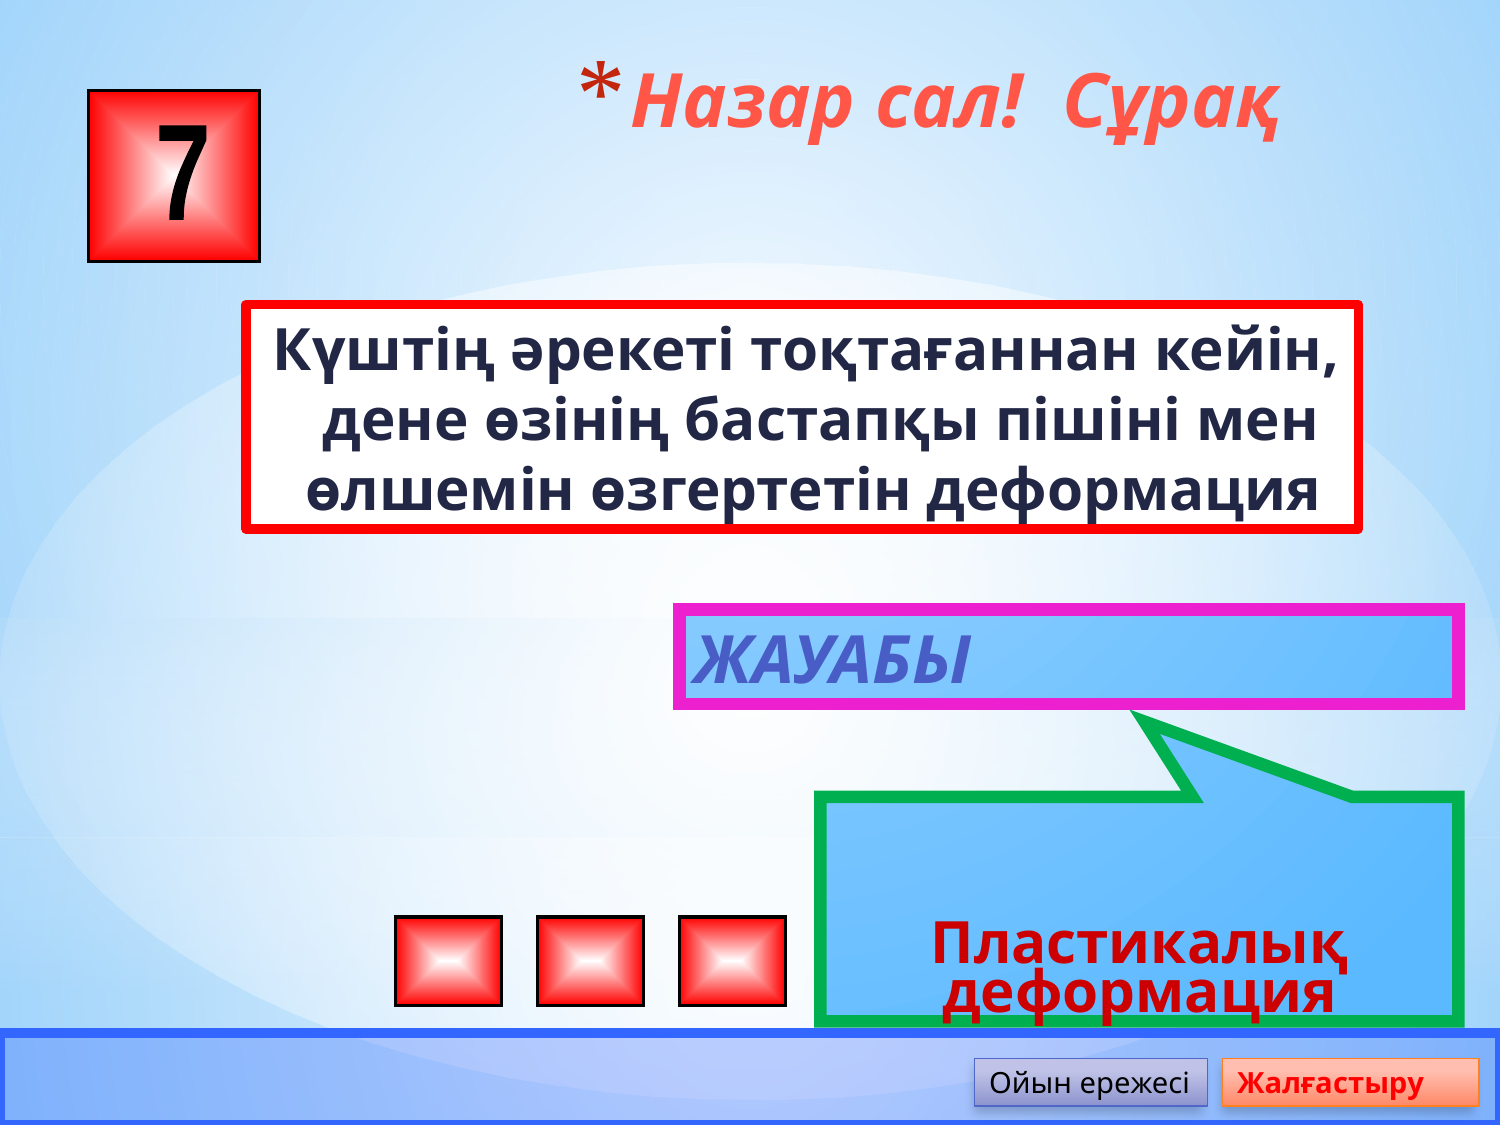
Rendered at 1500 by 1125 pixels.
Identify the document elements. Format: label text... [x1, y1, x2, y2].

text_box Жалғастыру [1222, 1058, 1480, 1107]
text_box [0, 1033, 1500, 1125]
text_box жауабы [679, 609, 1459, 704]
text_box [537, 916, 644, 1006]
text_box [679, 916, 786, 1006]
text_box Ойын ережесі [974, 1058, 1208, 1107]
text_box Пластикалық деформация [820, 721, 1459, 1022]
title Назар сал! Сұрақ [360, 45, 1317, 185]
list Күштің әрекеті тоқтағаннан кейін, дене өзінің бастапқы пішіні мен өлшемін өзгертетін деформация [245, 303, 1360, 530]
text_box [88, 90, 260, 262]
text_box [395, 916, 502, 1006]
